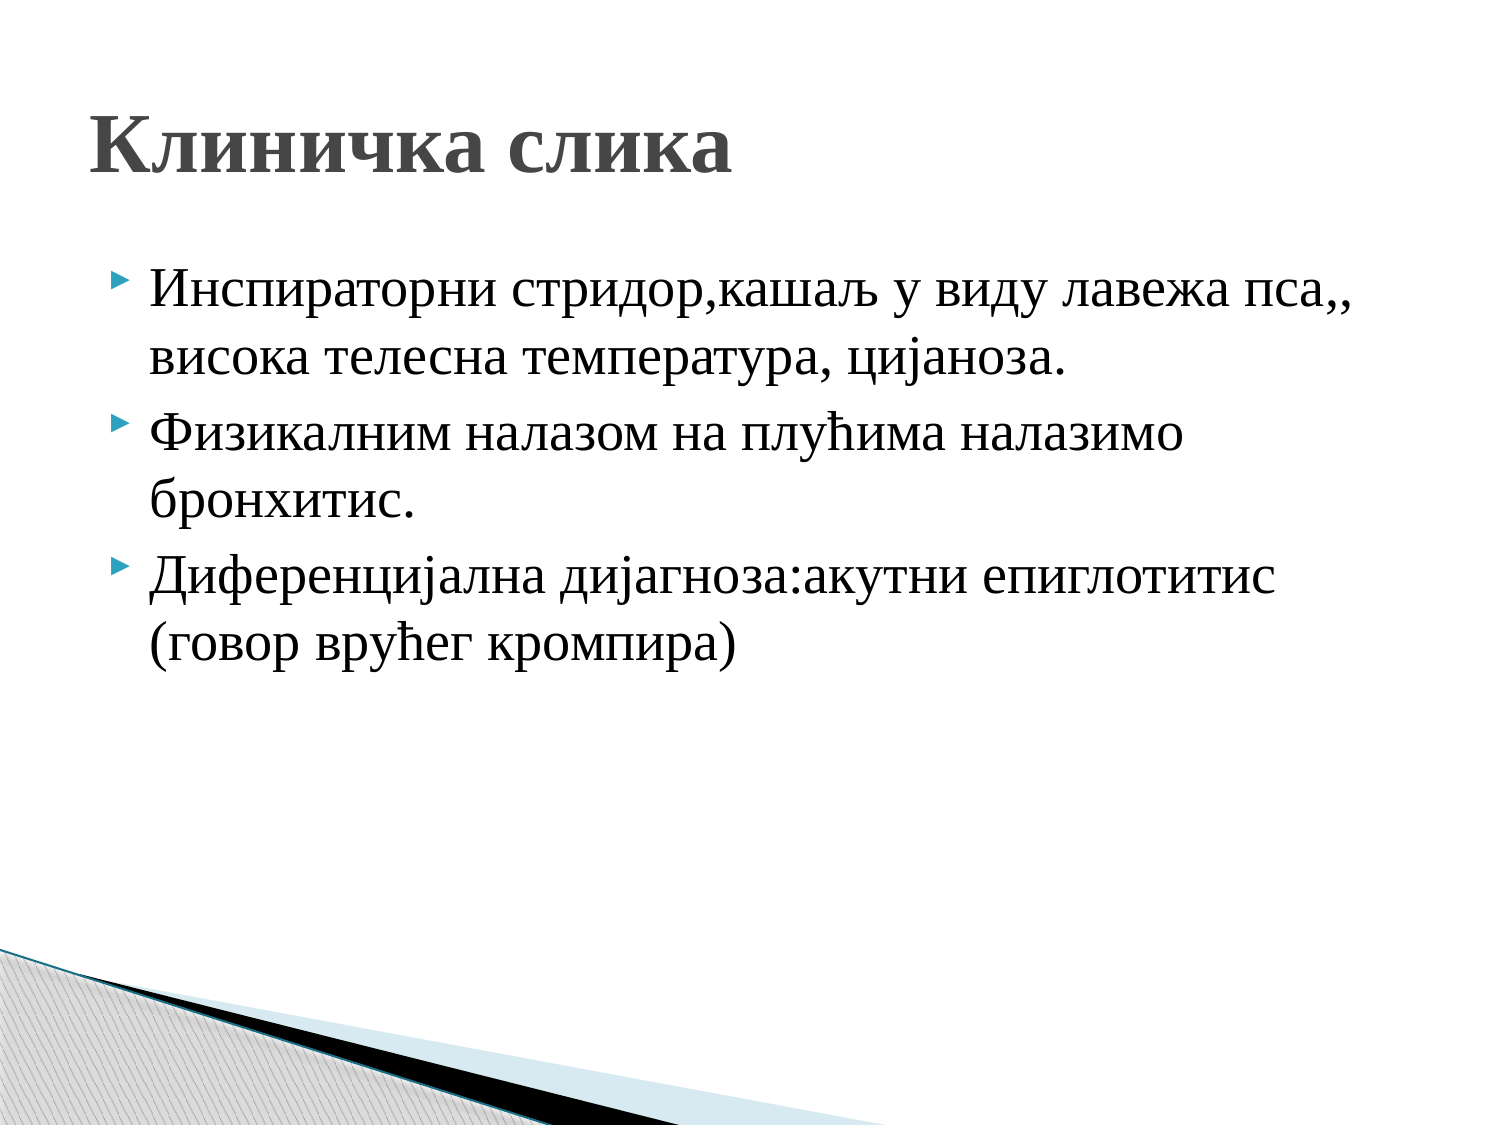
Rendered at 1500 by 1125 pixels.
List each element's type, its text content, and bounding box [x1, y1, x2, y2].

title Клиничка слика [75, 45, 1425, 233]
list Инспираторни стридор,кашаљ у виду лавежа пса,, висока телесна температура, цијаноза. Физикалним налазом на плућима налазимо бронхитис. Диференцијална дијагноза:акутни епиглотитис (говор врућег кромпира) [74, 242, 1426, 986]
